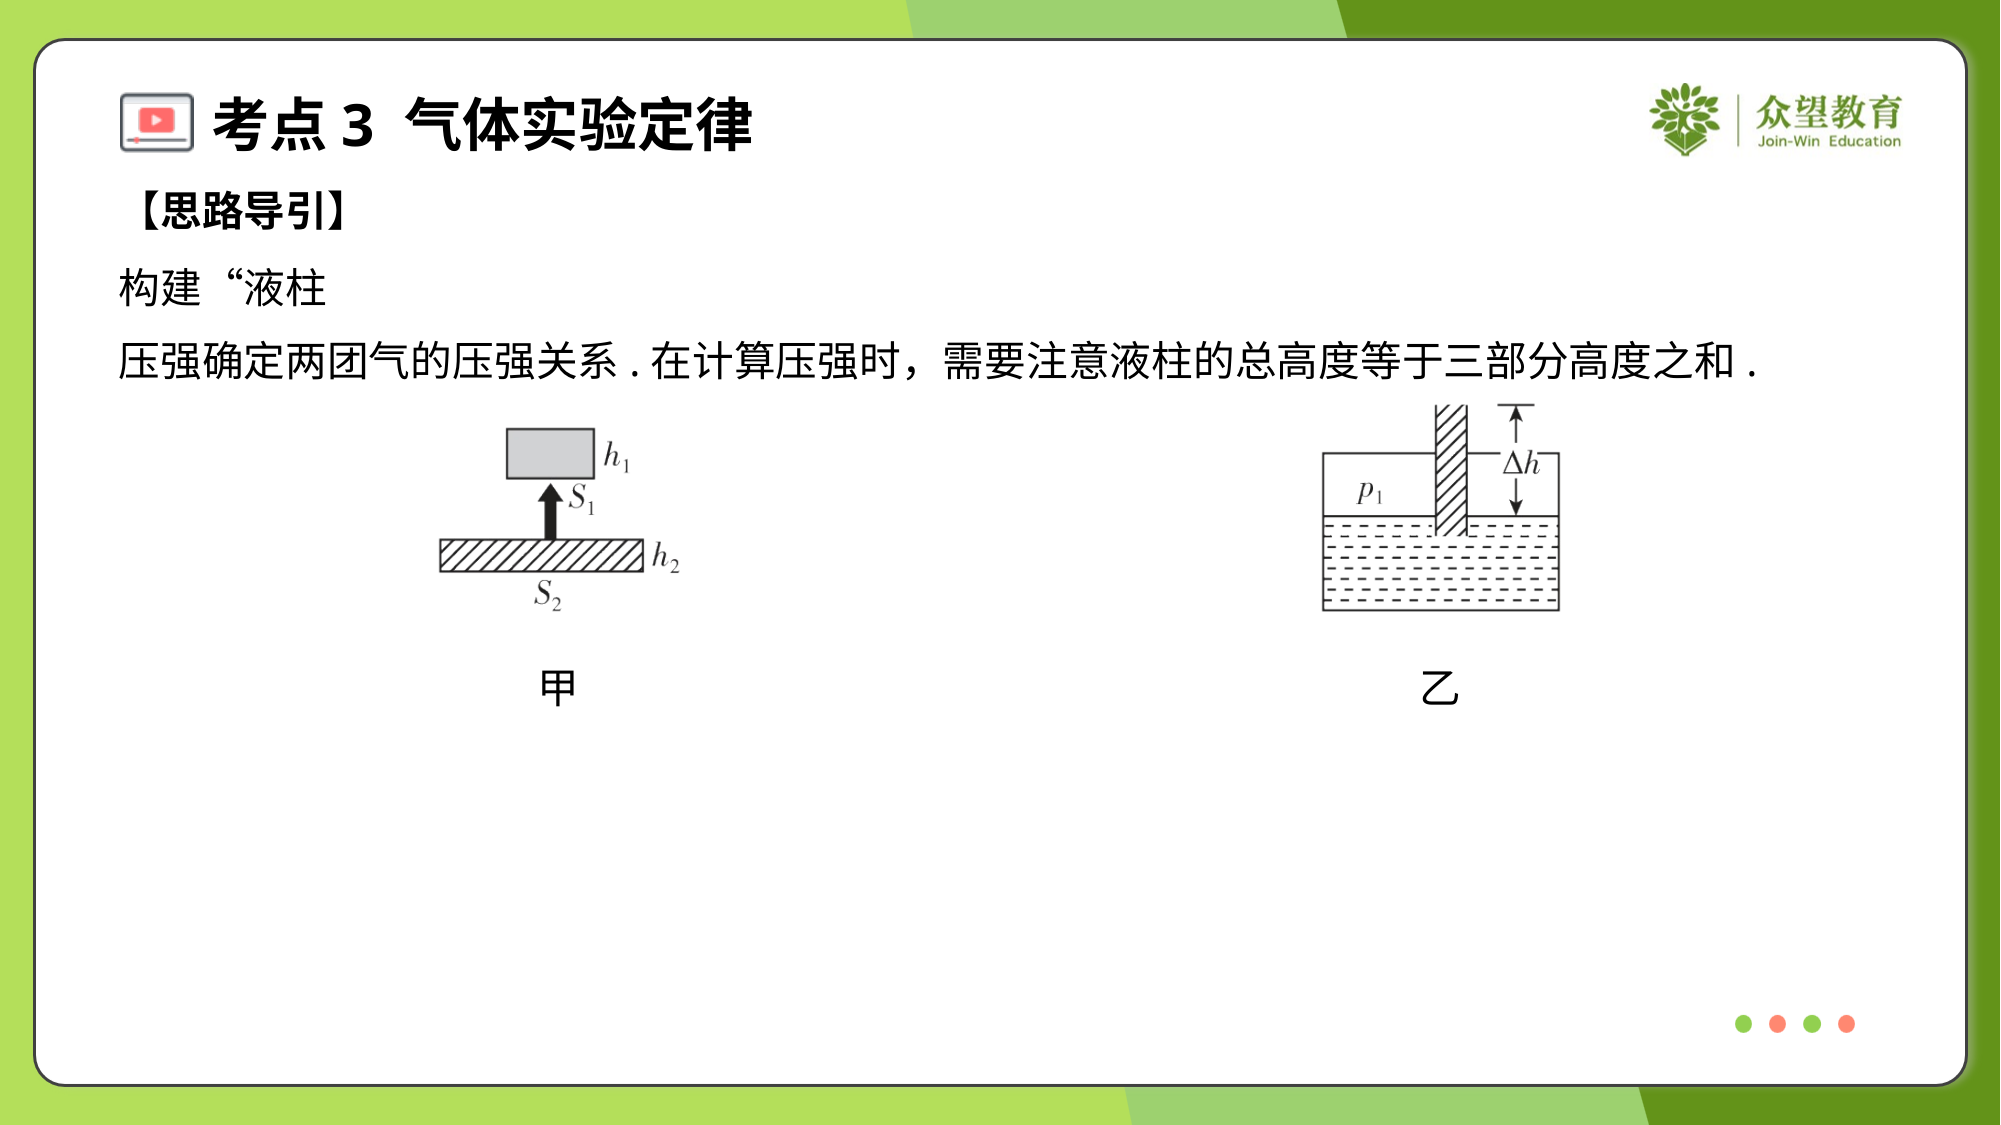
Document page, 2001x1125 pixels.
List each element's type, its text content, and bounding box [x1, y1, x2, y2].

text_box 乙 [1415, 636, 1467, 770]
text_box 甲 [533, 636, 585, 770]
picture [0, 0, 2000, 1125]
